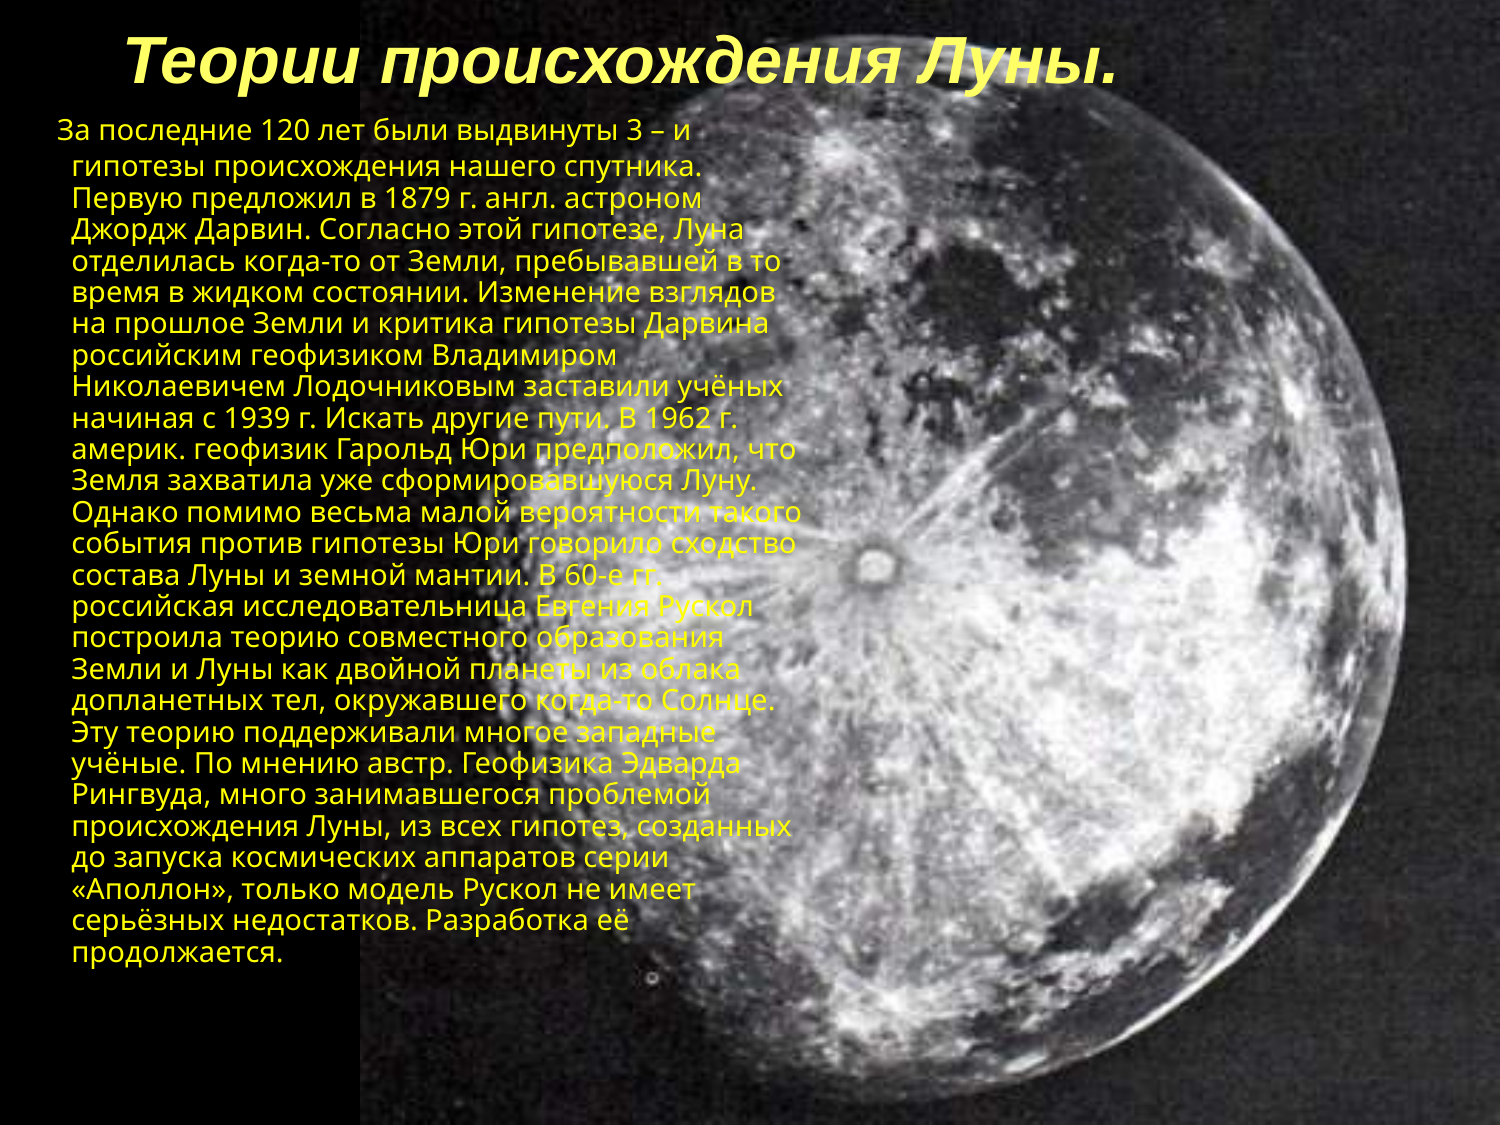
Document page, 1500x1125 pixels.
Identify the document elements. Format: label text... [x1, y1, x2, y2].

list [359, 0, 1500, 1125]
title Теории происхождения Луны. [0, 0, 357, 89]
list За последние 120 лет были выдвинуты 3 – и гипотезы происхождения нашего спутника. Первую предложил в 1879 г. англ. астроном Джордж Дарвин. Согласно этой гипотезе, Луна отделилась когда-то от Земли, пребывавшей в то время в жидком состоянии. Изменение взглядов на прошлое Земли и критика гипотезы Дарвина российским геофизиком Владимиром Николаевичем Лодочниковым заставили учёных начиная с 1939 г. Искать другие пути. В 1962 г. америк. геофизик Гарольд Юри предположил, что Земля захватила уже сформировавшуюся Луну. Однако помимо весьма малой вероятности такого события против гипотезы Юри говорило сходство состава Луны и земной мантии. В 60-е гг. российская исследовательница Евгения Рускол построила теорию совместного образования Земли и Луны как двойной планеты из облака допланетных тел, окружавшего когда-то Солнце. Эту теорию поддерживали многое западные учёные. По мнению австр. Геофизика Эдварда Рингвуда, много занимавшегося проблемой происхождения Луны, из всех гипотез, созданных до запуска космических аппаратов серии «Аполлон», только модель Рускол не имеет серьёзных недостатков. Разработка её продолжается. [0, 89, 354, 1125]
